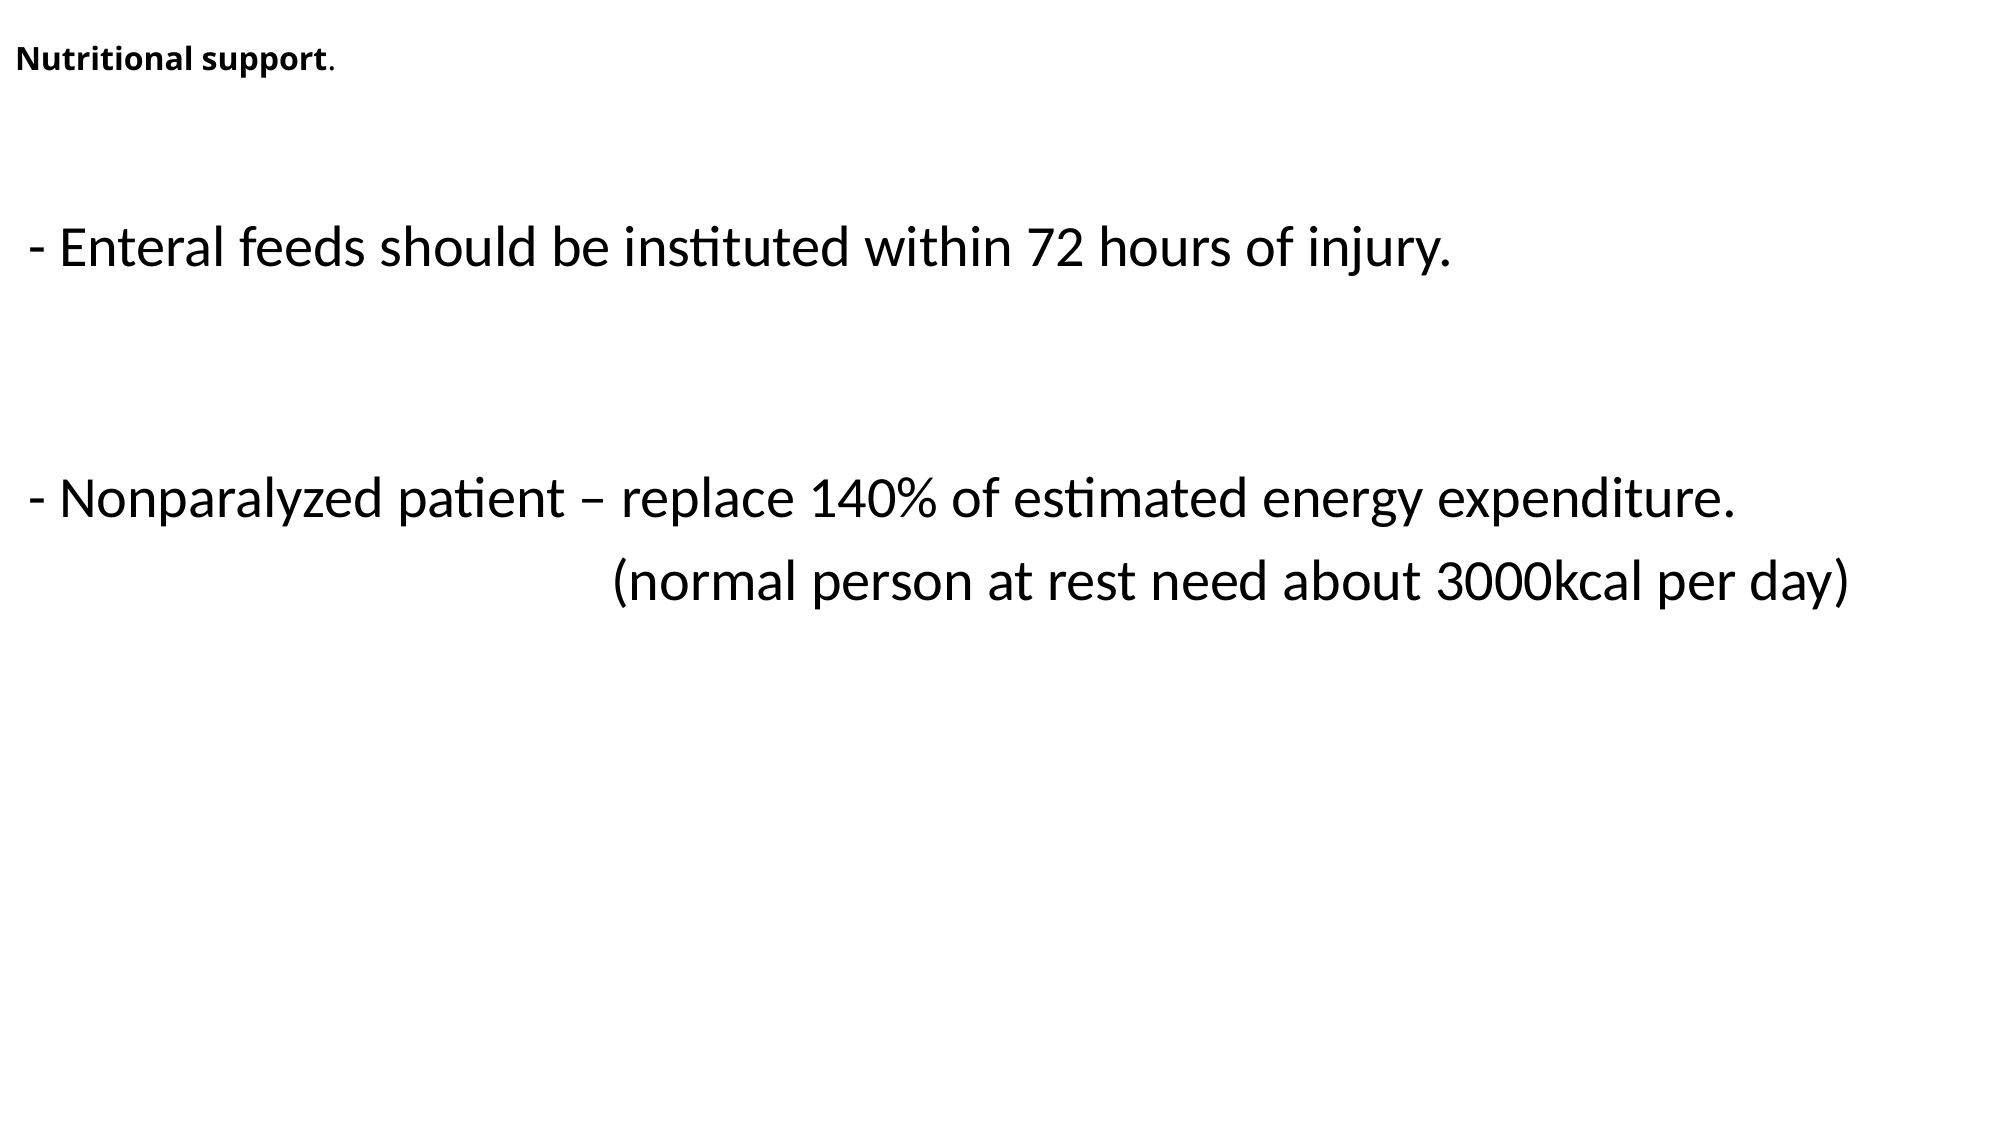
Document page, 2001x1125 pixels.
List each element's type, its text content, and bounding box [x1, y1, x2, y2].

title Nutritional support. [0, 0, 1863, 124]
list - Enteral feeds should be instituted within 72 hours of injury. - Nonparalyzed patient – replace 140% of estimated energy expenditure. (normal person at rest need about 3000kcal per day) [0, 124, 2000, 1125]
